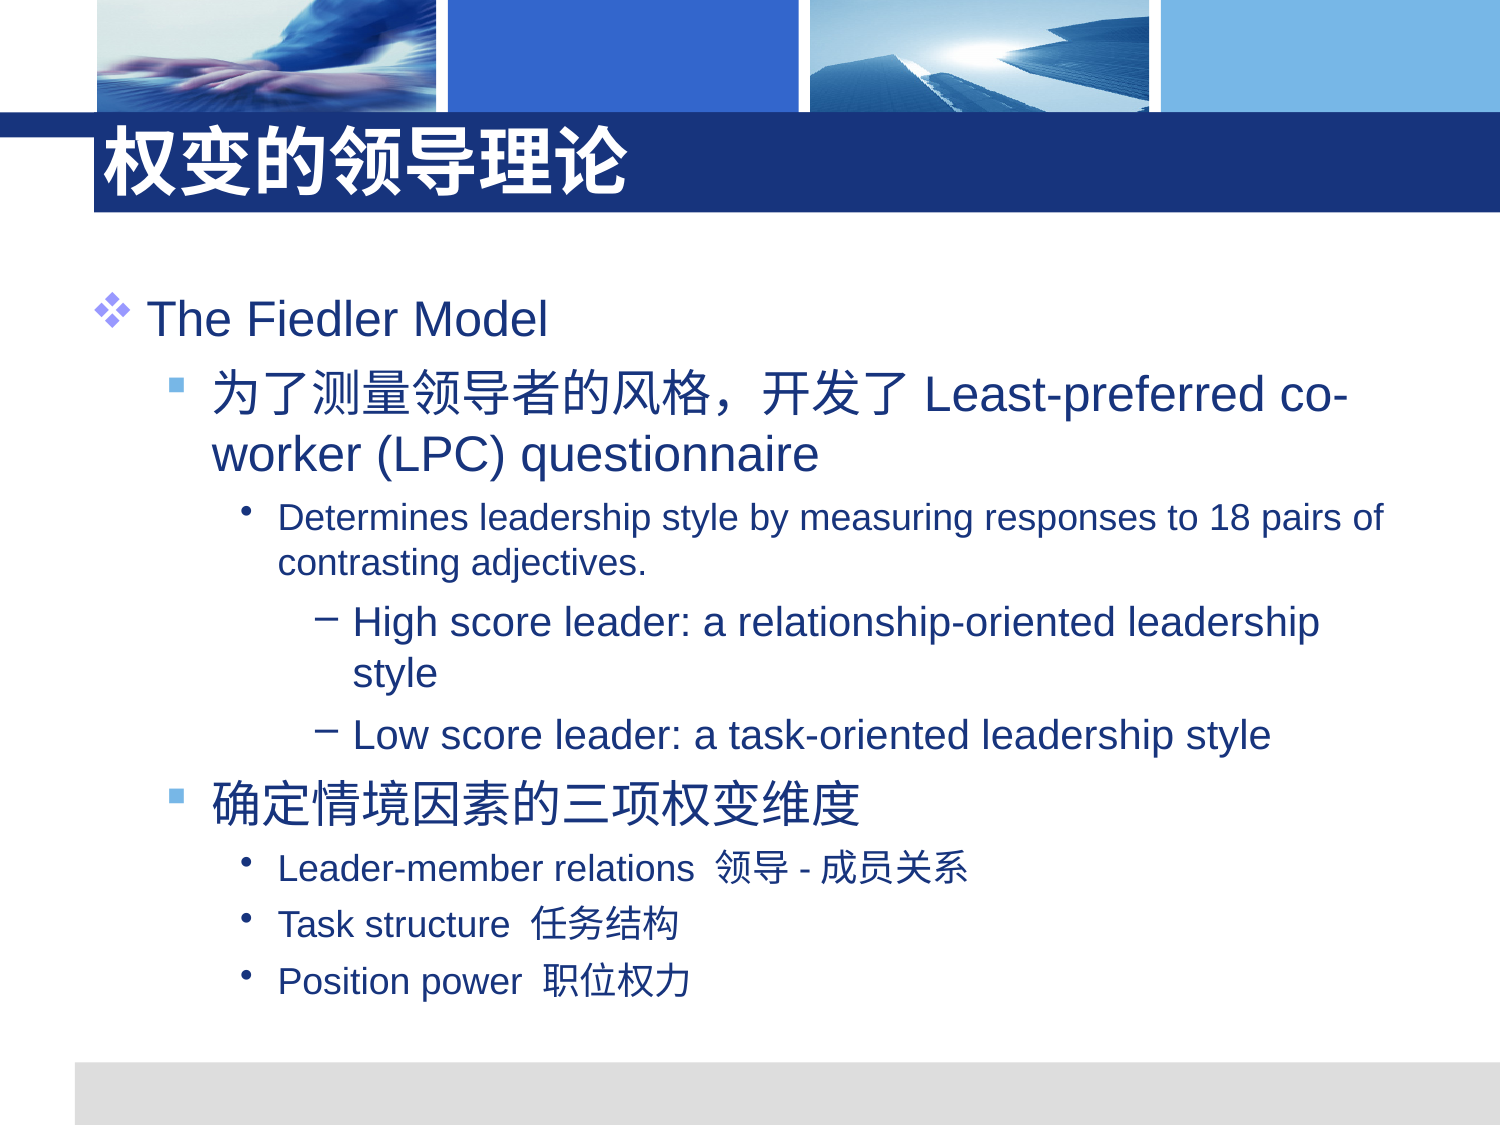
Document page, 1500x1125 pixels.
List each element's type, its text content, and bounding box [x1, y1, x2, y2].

picture [97, 0, 437, 66]
picture [810, 0, 1150, 66]
list The Fiedler Model 为了测量领导者的风格，开发了Least-preferred co-worker (LPC) questionnaire Determines leadership style by measuring responses to 18 pairs of contrasting adjectives. High score leader: a relationship-oriented leadership style Low score leader: a task-oriented leadership style 确定情境因素的三项权变维度 Leader-member relations 领导-成员关系 Task structure 任务结构 Position power 职位权力 [75, 278, 1425, 999]
title 权变的领导理论 [88, 66, 1276, 254]
